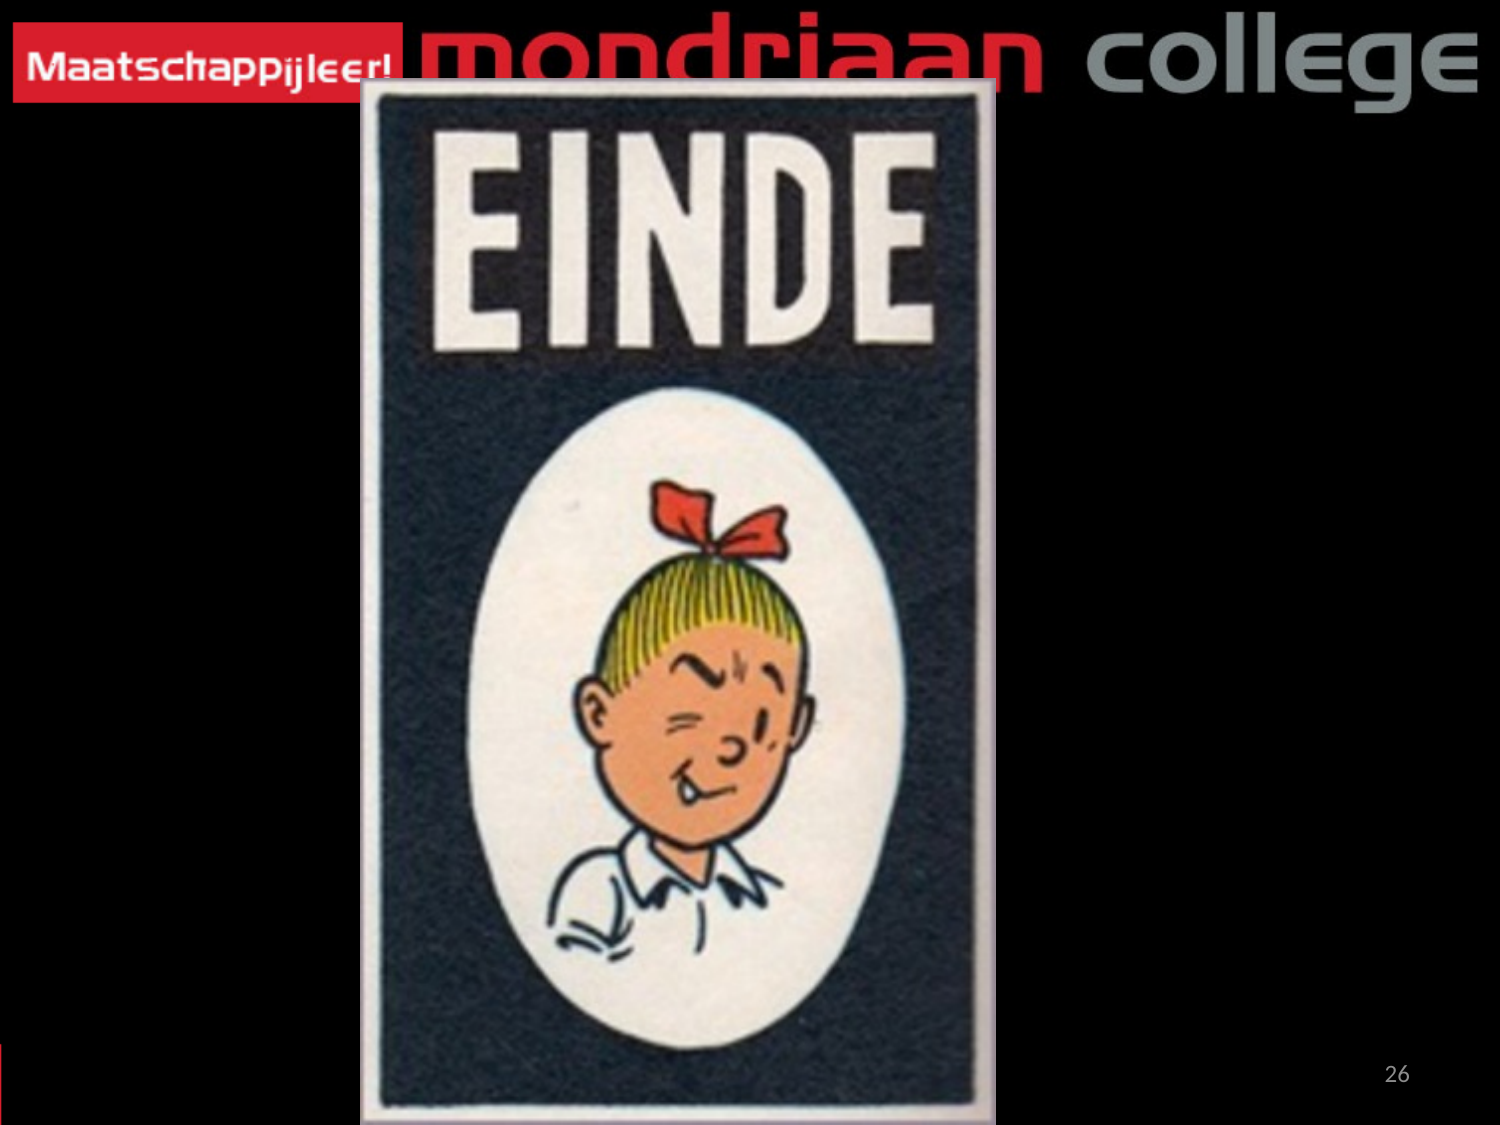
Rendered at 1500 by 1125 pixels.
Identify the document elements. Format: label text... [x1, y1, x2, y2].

picture [0, 0, 1500, 1125]
slide_number 26 [1074, 1042, 1425, 1103]
